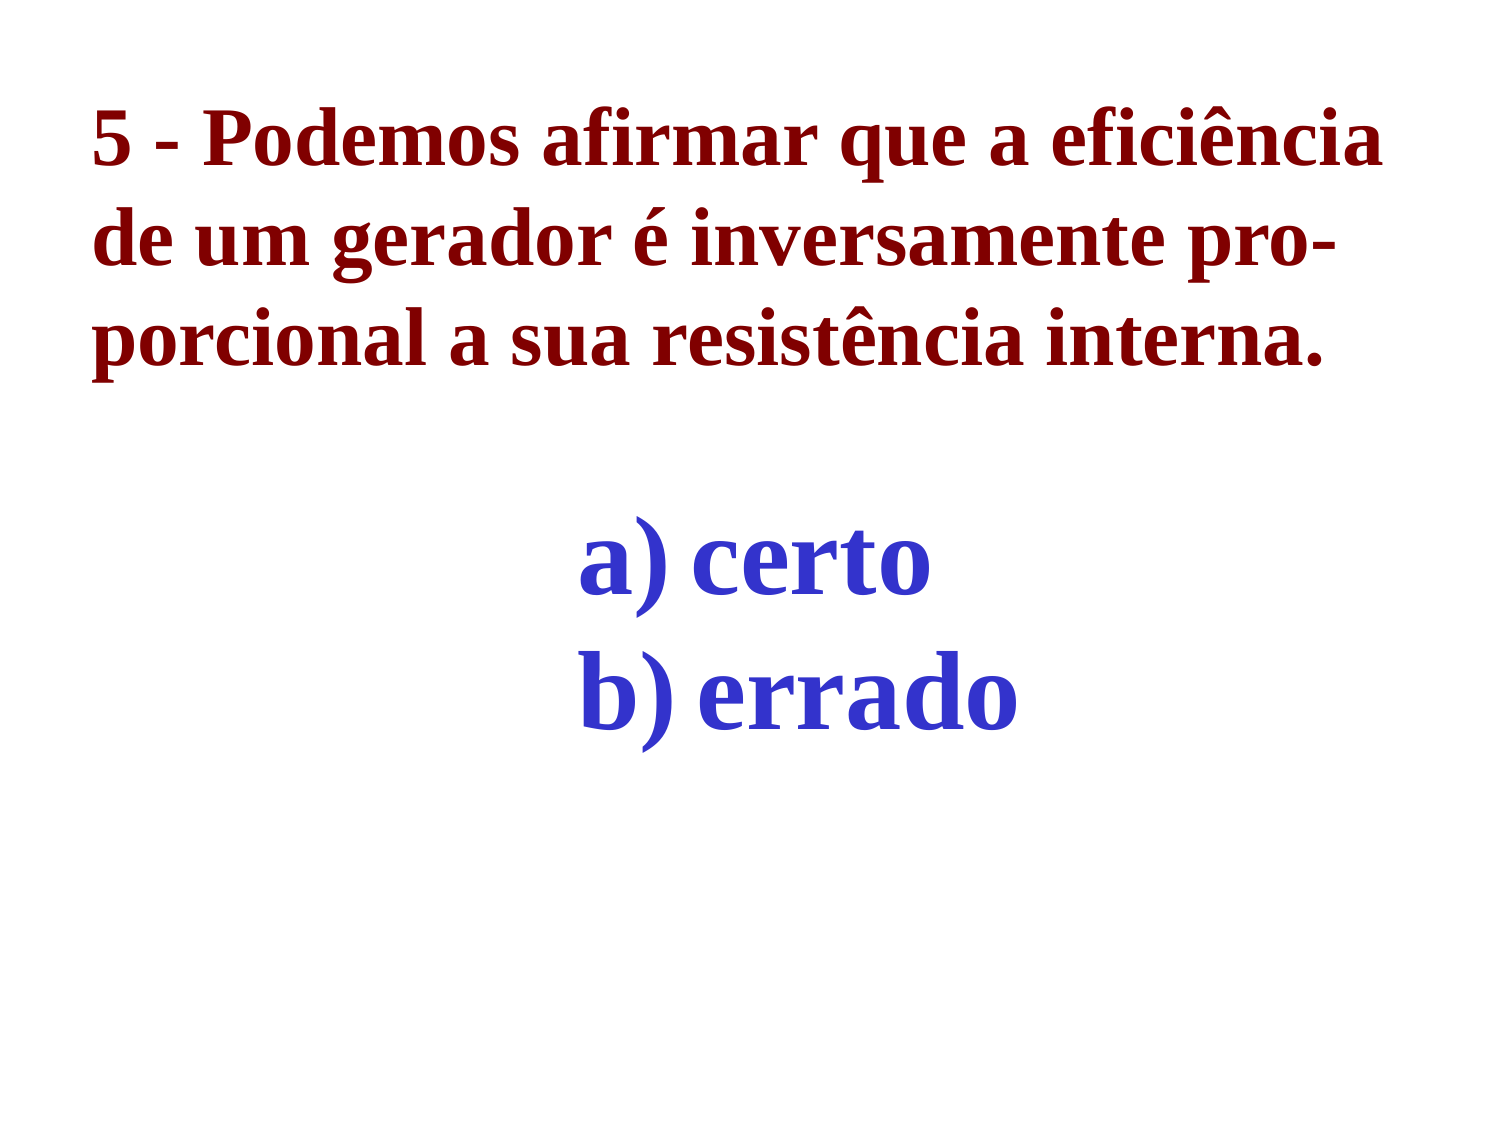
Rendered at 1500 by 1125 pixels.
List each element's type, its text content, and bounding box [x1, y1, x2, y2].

text_box a) certo b) errado [562, 474, 1037, 760]
text_box 5 - Podemos afirmar que a eficiência de um gerador é inversamente pro- porcional a sua resistência interna. [76, 75, 1401, 390]
